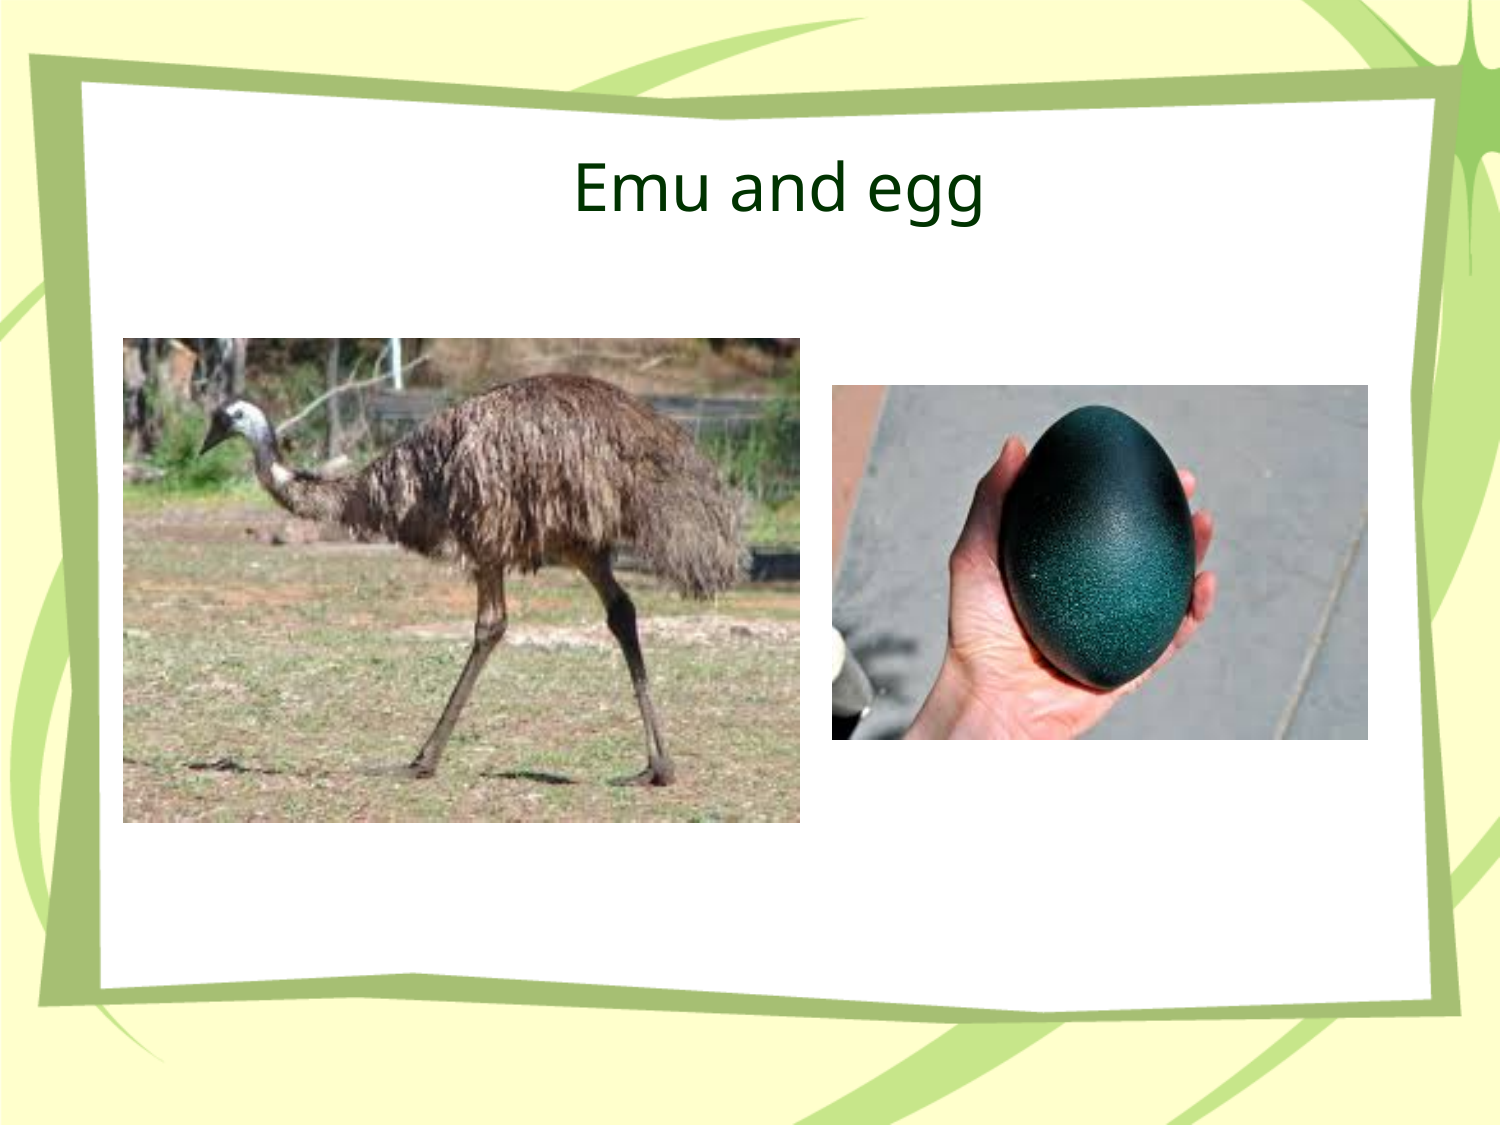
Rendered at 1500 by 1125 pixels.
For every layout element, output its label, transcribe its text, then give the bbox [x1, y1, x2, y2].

picture [0, 0, 1500, 1125]
text_box Emu and egg [171, 137, 1388, 232]
